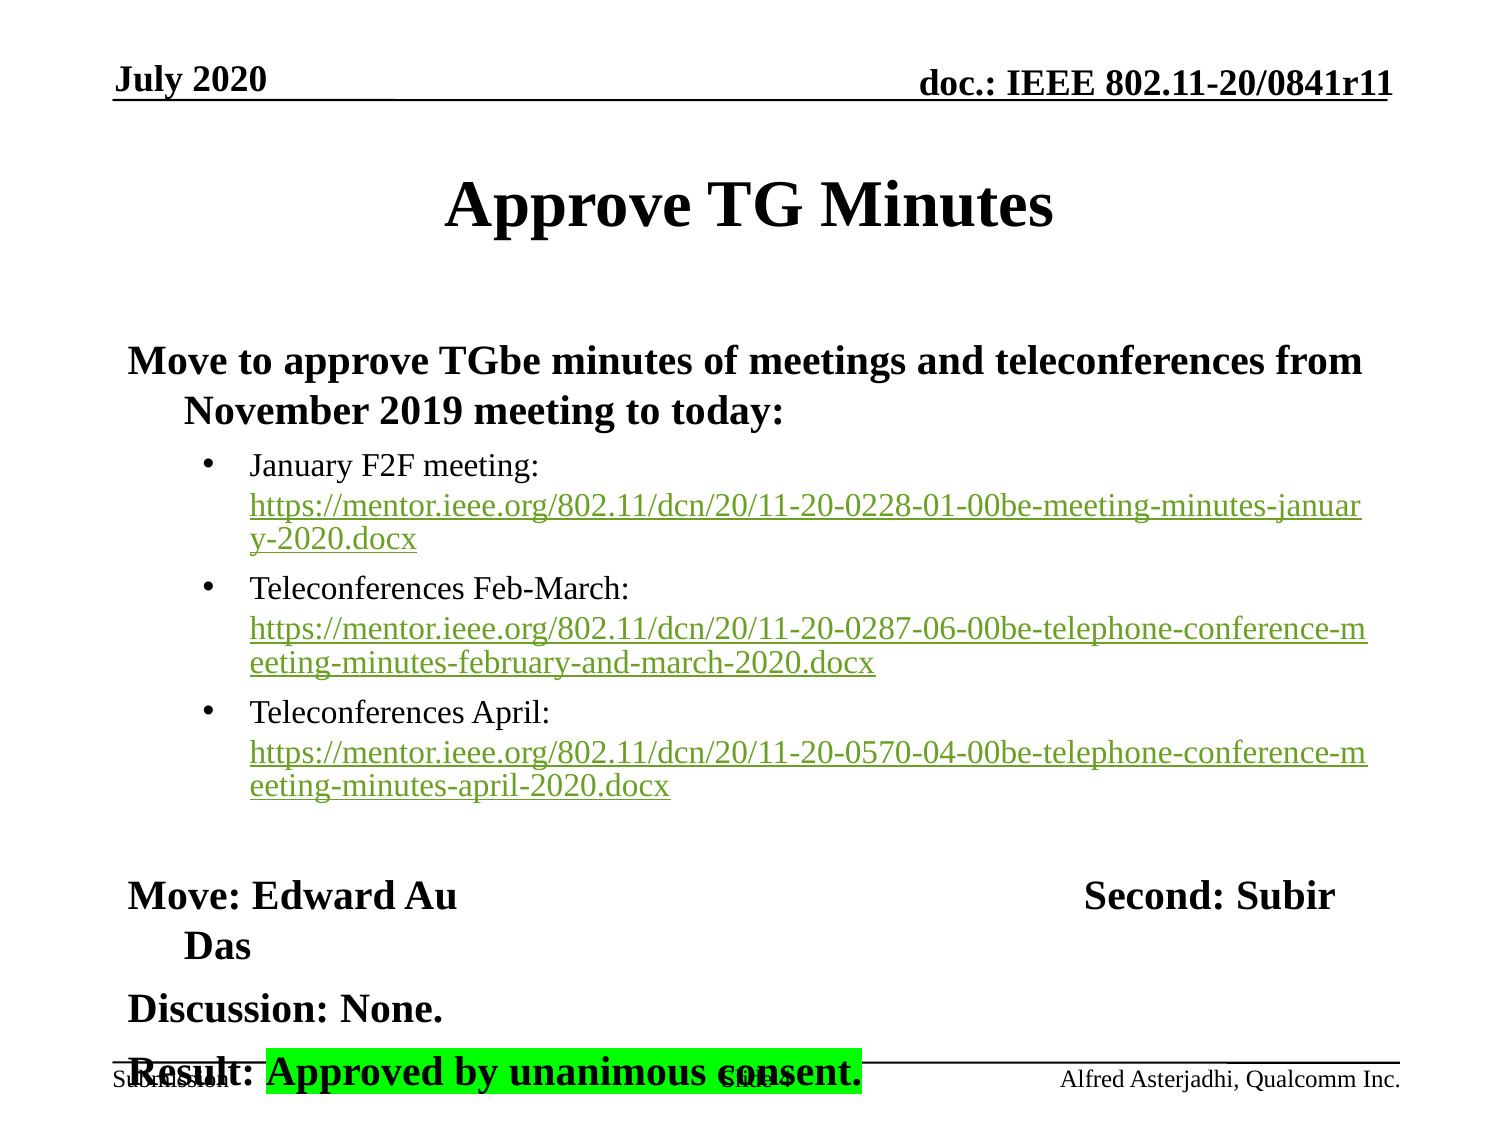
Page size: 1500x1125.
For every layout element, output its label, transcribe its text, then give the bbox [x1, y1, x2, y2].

title Approve TG Minutes [112, 112, 1388, 288]
slide_number Slide 4 [712, 1061, 800, 1123]
list Move to approve TGbe minutes of meetings and teleconferences from November 2019 meeting to today: January F2F meeting: https://mentor.ieee.org/802.11/dcn/20/11-20-0228-01-00be-meeting-minutes-january-2020.docx Teleconferences Feb-March: https://mentor.ieee.org/802.11/dcn/20/11-20-0287-06-00be-telephone-conference-meeting-minutes-february-and-march-2020.docx Teleconferences April: https://mentor.ieee.org/802.11/dcn/20/11-20-0570-04-00be-telephone-conference-meeting-minutes-april-2020.docx Move: Edward Au Second: Subir Das Discussion: None. Result: Approved by unanimous consent. [112, 324, 1388, 1000]
footer Alfred Asterjadhi, Qualcomm Inc. [878, 1061, 1402, 1093]
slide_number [114, 54, 493, 100]
